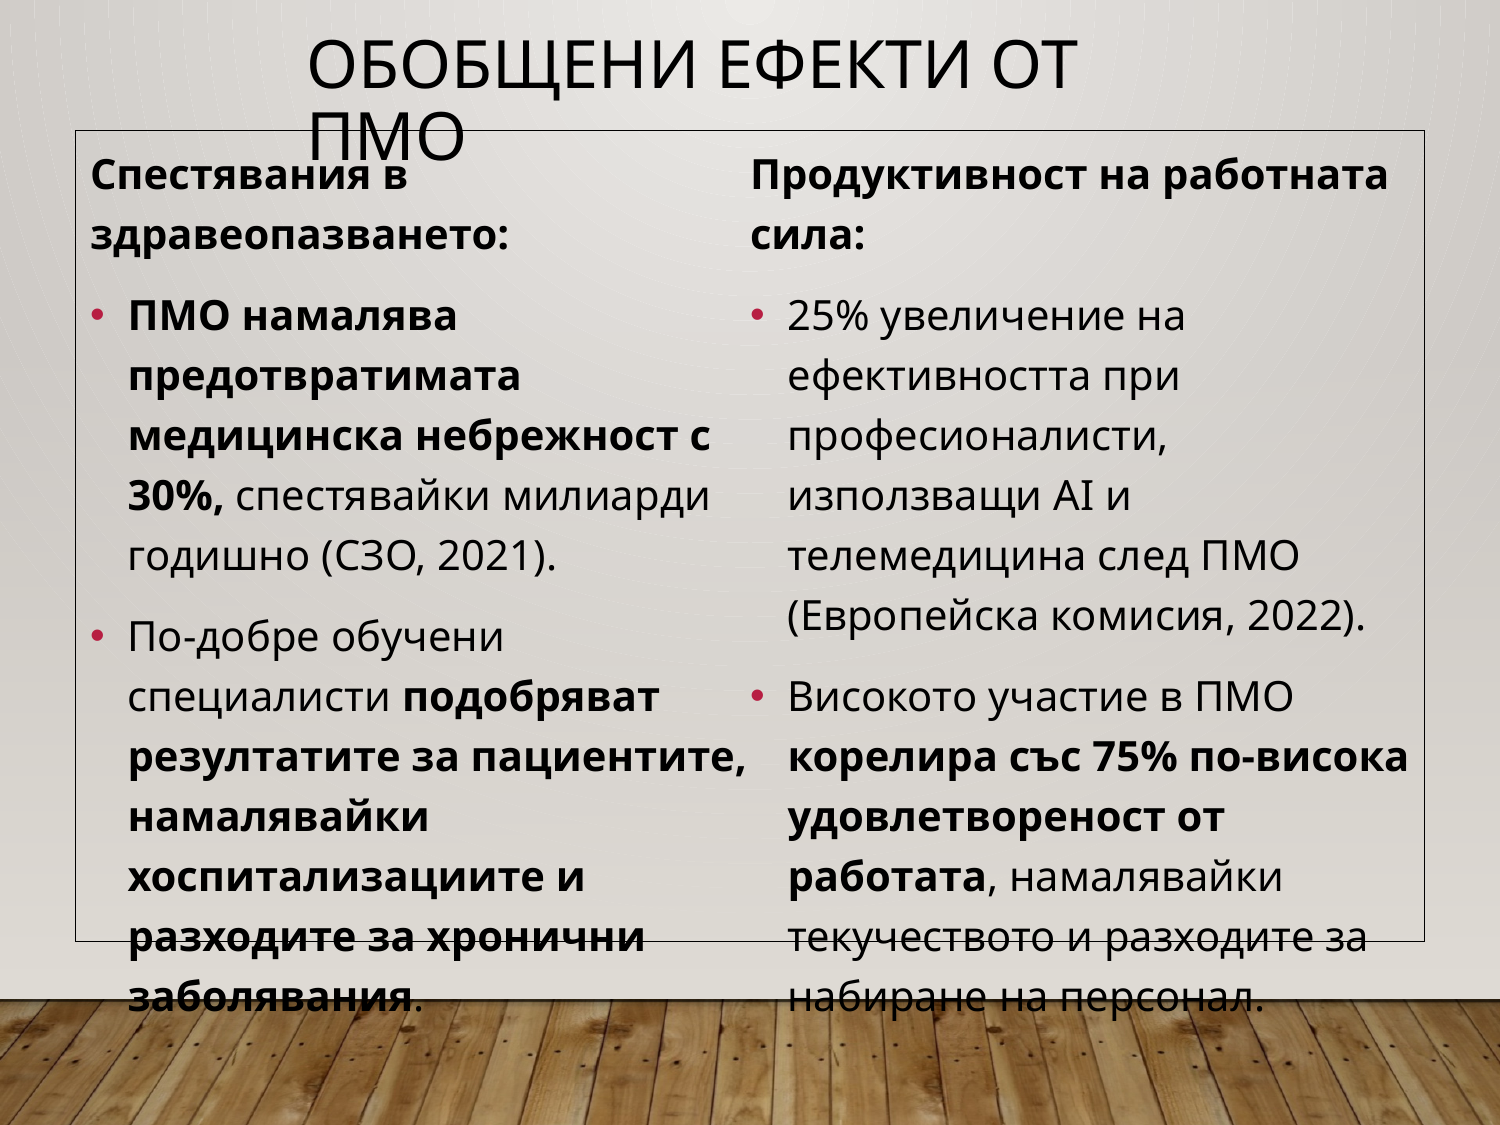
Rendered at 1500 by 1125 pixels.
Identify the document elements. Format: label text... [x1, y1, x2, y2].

list Спестявания в здравеопазването: ПМО намалява предотвратимата медицинска небрежност с 30%, спестявайки милиарди годишно (СЗО, 2021). По-добре обучени специалисти подобряват резултатите за пациентите, намалявайки хоспитализациите и разходите за хронични заболявания. Продуктивност на работната сила: 25% увеличение на ефективността при професионалисти, използващи AI и телемедицина след ПМО (Европейска комисия, 2022). Високото участие в ПМО корелира със 75% по-висока удовлетвореност от работата, намалявайки текучеството и разходите за набиране на персонал. [75, 130, 1425, 942]
title Обобщени ефекти от ПМО [290, 23, 1209, 130]
picture [0, 999, 1500, 1125]
